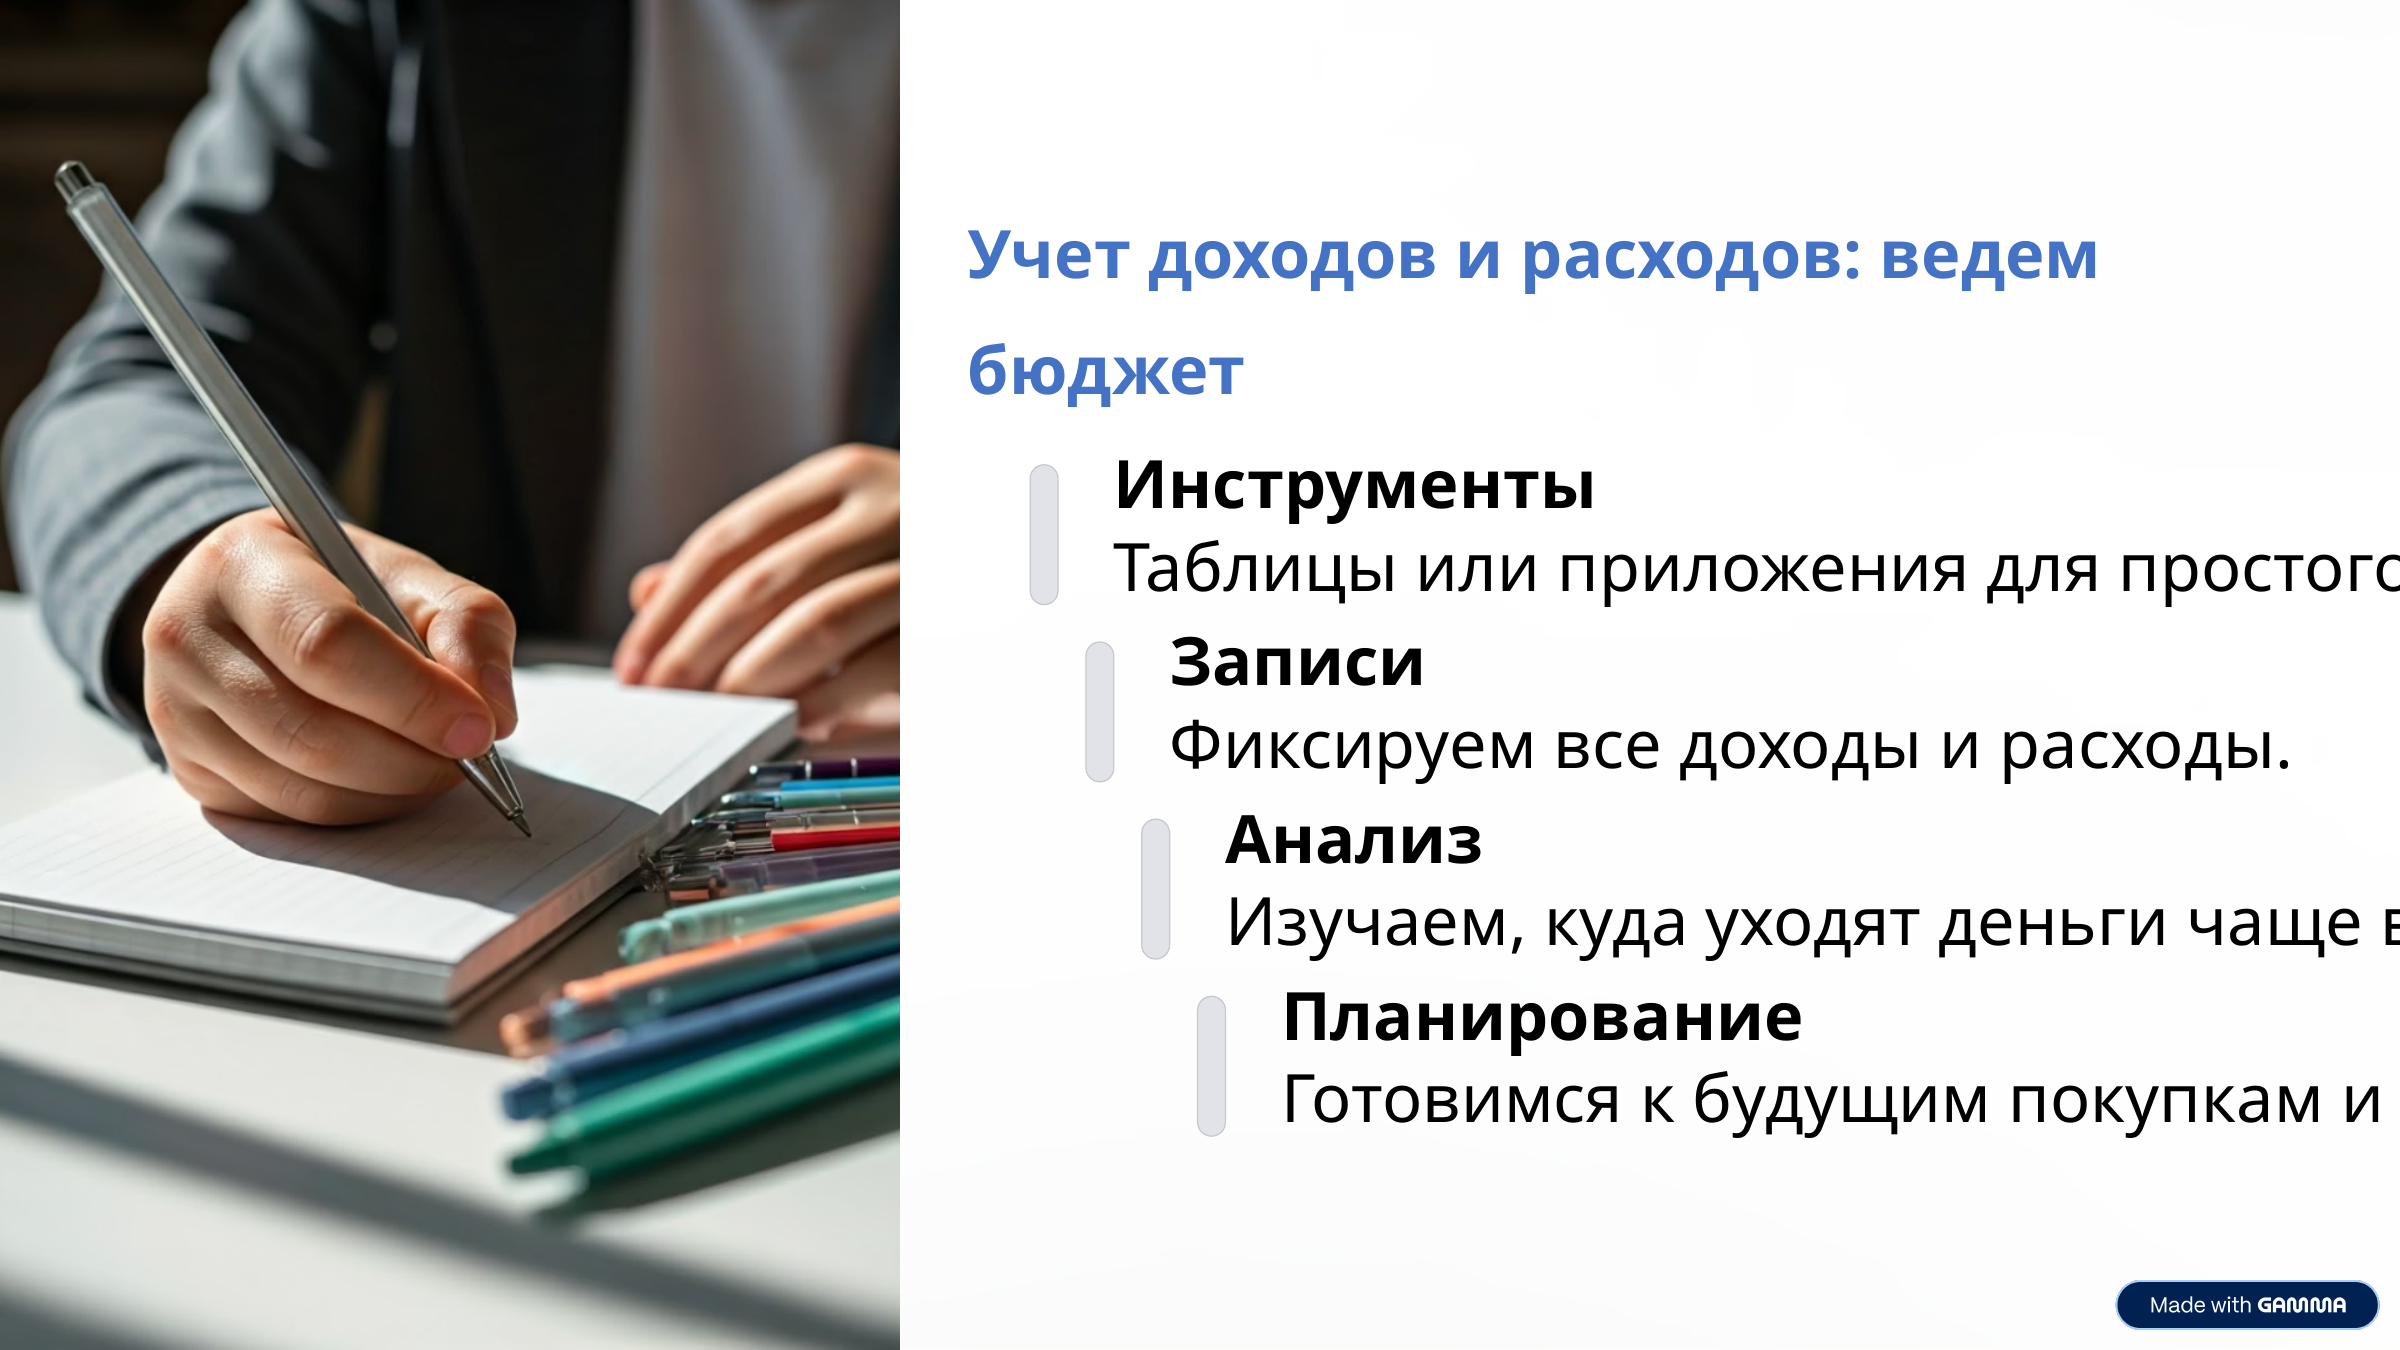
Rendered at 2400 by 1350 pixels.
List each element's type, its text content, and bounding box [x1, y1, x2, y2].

text_box Готовимся к будущим покупкам и накоплениям. [1281, 1076, 2270, 1137]
text_box [1141, 819, 1170, 960]
text_box Изучаем, куда уходят деньги чаще всего. [1225, 899, 2270, 959]
picture [0, 0, 900, 1350]
text_box Записи [1169, 641, 1635, 700]
text_box [1085, 641, 1114, 782]
text_box [1197, 996, 1226, 1137]
text_box Фиксируем все доходы и расходы. [1169, 722, 2270, 782]
text_box Инструменты [1113, 464, 1579, 523]
picture [2106, 1271, 2389, 1339]
text_box Таблицы или приложения для простого учета. [1113, 545, 2270, 605]
text_box Учет доходов и расходов: ведем бюджет [967, 176, 2373, 409]
text_box Планирование [1281, 996, 1747, 1055]
text_box [1030, 464, 1059, 605]
text_box Анализ [1225, 819, 1691, 878]
